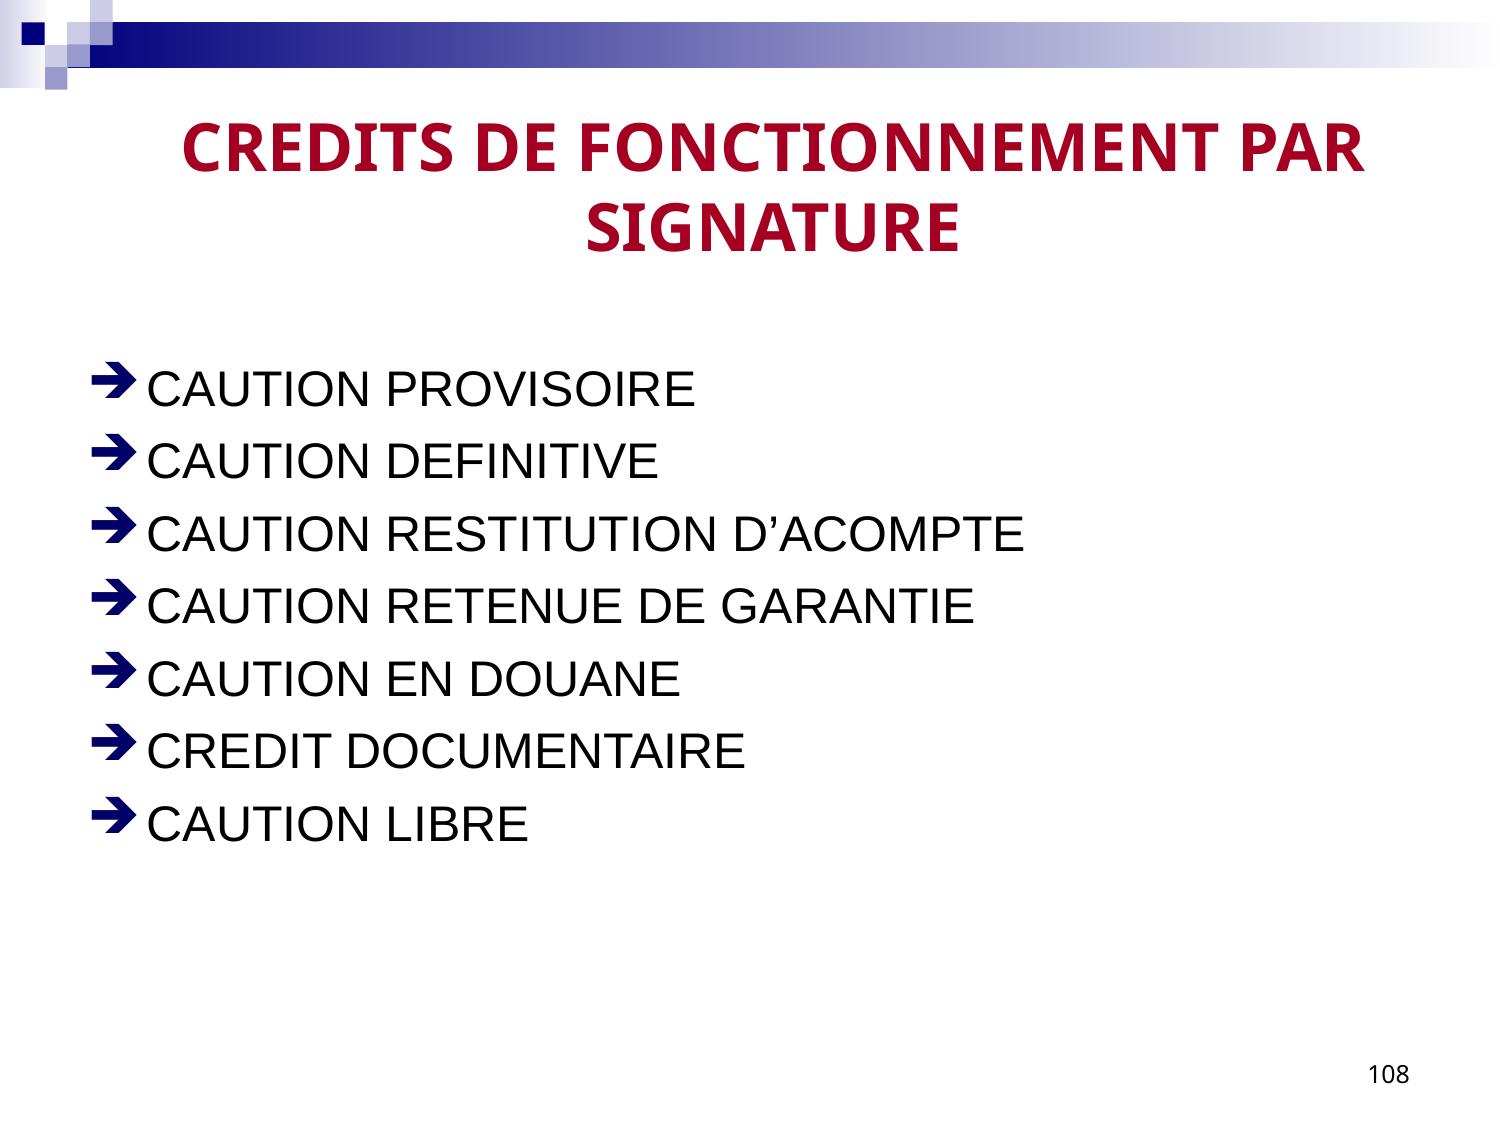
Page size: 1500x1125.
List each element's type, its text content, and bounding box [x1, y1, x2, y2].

slide_number 108 [1074, 1025, 1425, 1100]
list CAUTION PROVISOIRE CAUTION DEFINITIVE CAUTION RESTITUTION D’ACOMPTE CAUTION RETENUE DE GARANTIE CAUTION EN DOUANE CREDIT DOCUMENTAIRE CAUTION LIBRE [75, 350, 1425, 1001]
title CREDITS DE FONCTIONNEMENT PAR SIGNATURE [112, 91, 1436, 279]
